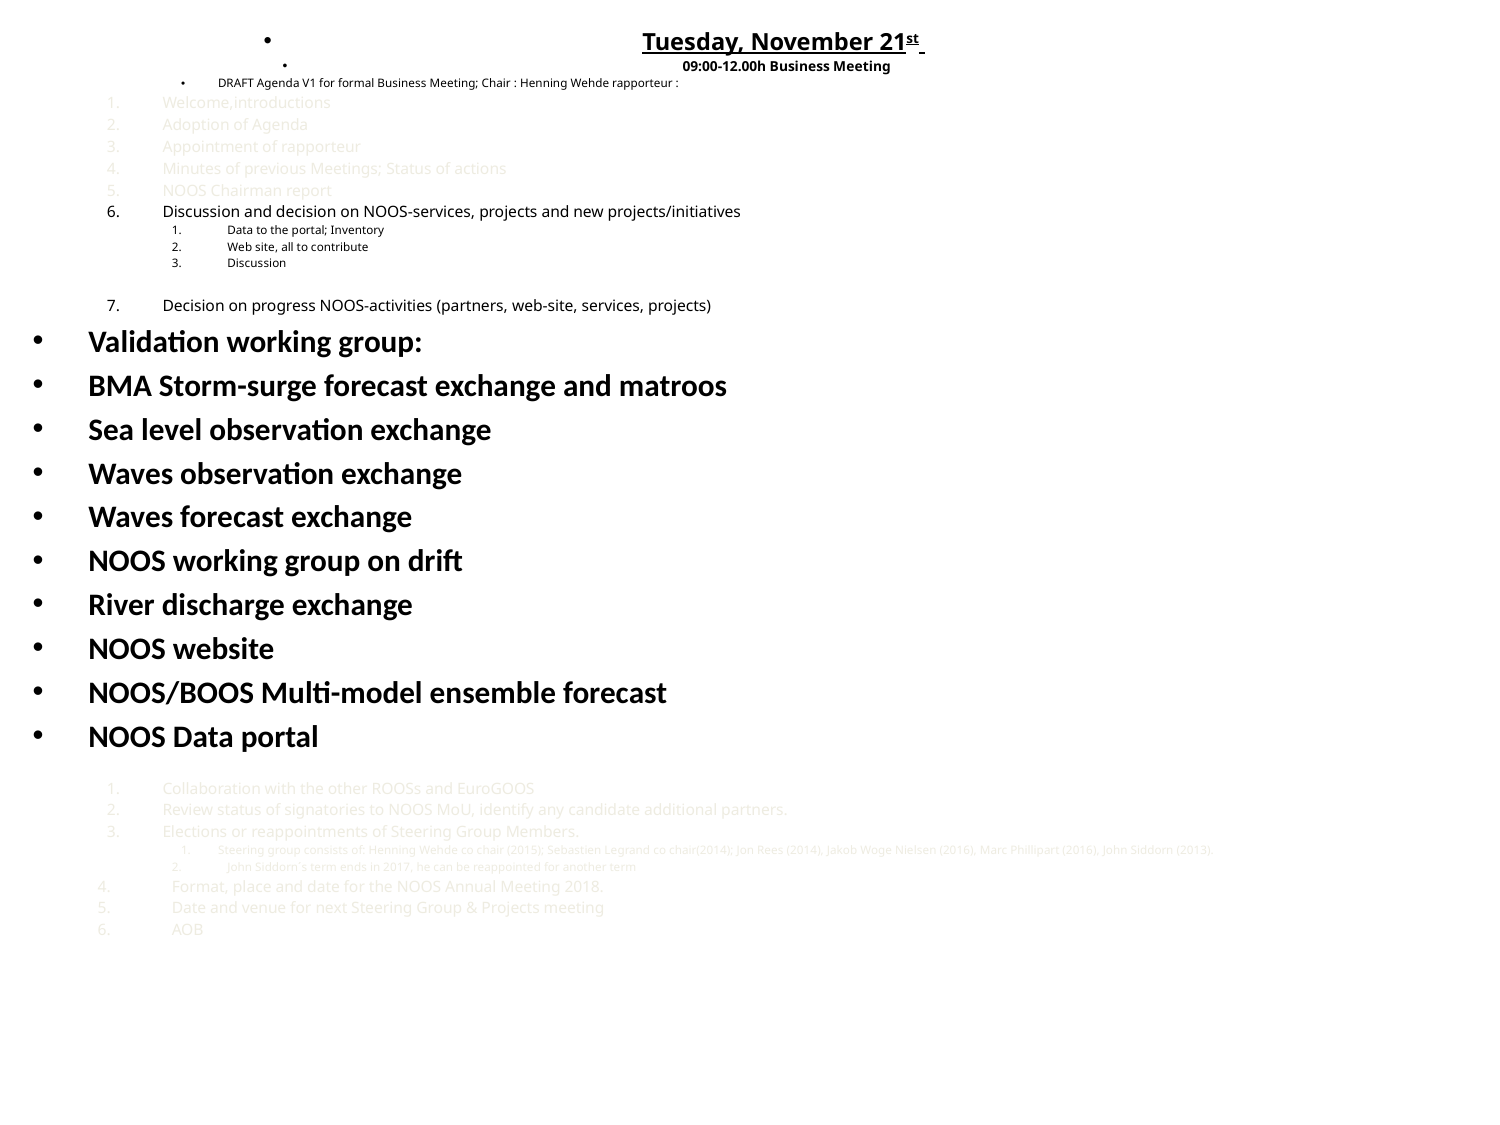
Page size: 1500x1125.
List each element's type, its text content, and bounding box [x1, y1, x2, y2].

list Tuesday, November 21st 09:00-12.00h Business Meeting DRAFT Agenda V1 for formal Business Meeting; Chair : Henning Wehde rapporteur : Welcome,introductions Adoption of Agenda Appointment of rapporteur Minutes of previous Meetings; Status of actions NOOS Chairman report Discussion and decision on NOOS-services, projects and new projects/initiatives Data to the portal; Inventory Web site, all to contribute Discussion Decision on progress NOOS-activities (partners, web-site, services, projects) Validation working group: BMA Storm-surge forecast exchange and matroos Sea level observation exchange Waves observation exchange Waves forecast exchange NOOS working group on drift River discharge exchange NOOS website NOOS/BOOS Multi-model ensemble forecast NOOS Data portal Collaboration with the other ROOSs and EuroGOOS Review status of signatories to NOOS MoU, identify any candidate additional partners. Elections or reappointments of Steering Group Members. Steering group consists of: Henning Wehde co chair (2015); Sebastien Legrand co chair(2014); Jon Rees (2014), Jakob Woge Nielsen (2016), Marc Phillipart (2016), John Siddorn (2013). John Siddorn´s term ends in 2017, he can be reappointed for another term Format, place and date for the NOOS Annual Meeting 2018. Date and venue for next Steering Group & Projects meeting AOB [17, 19, 1500, 965]
